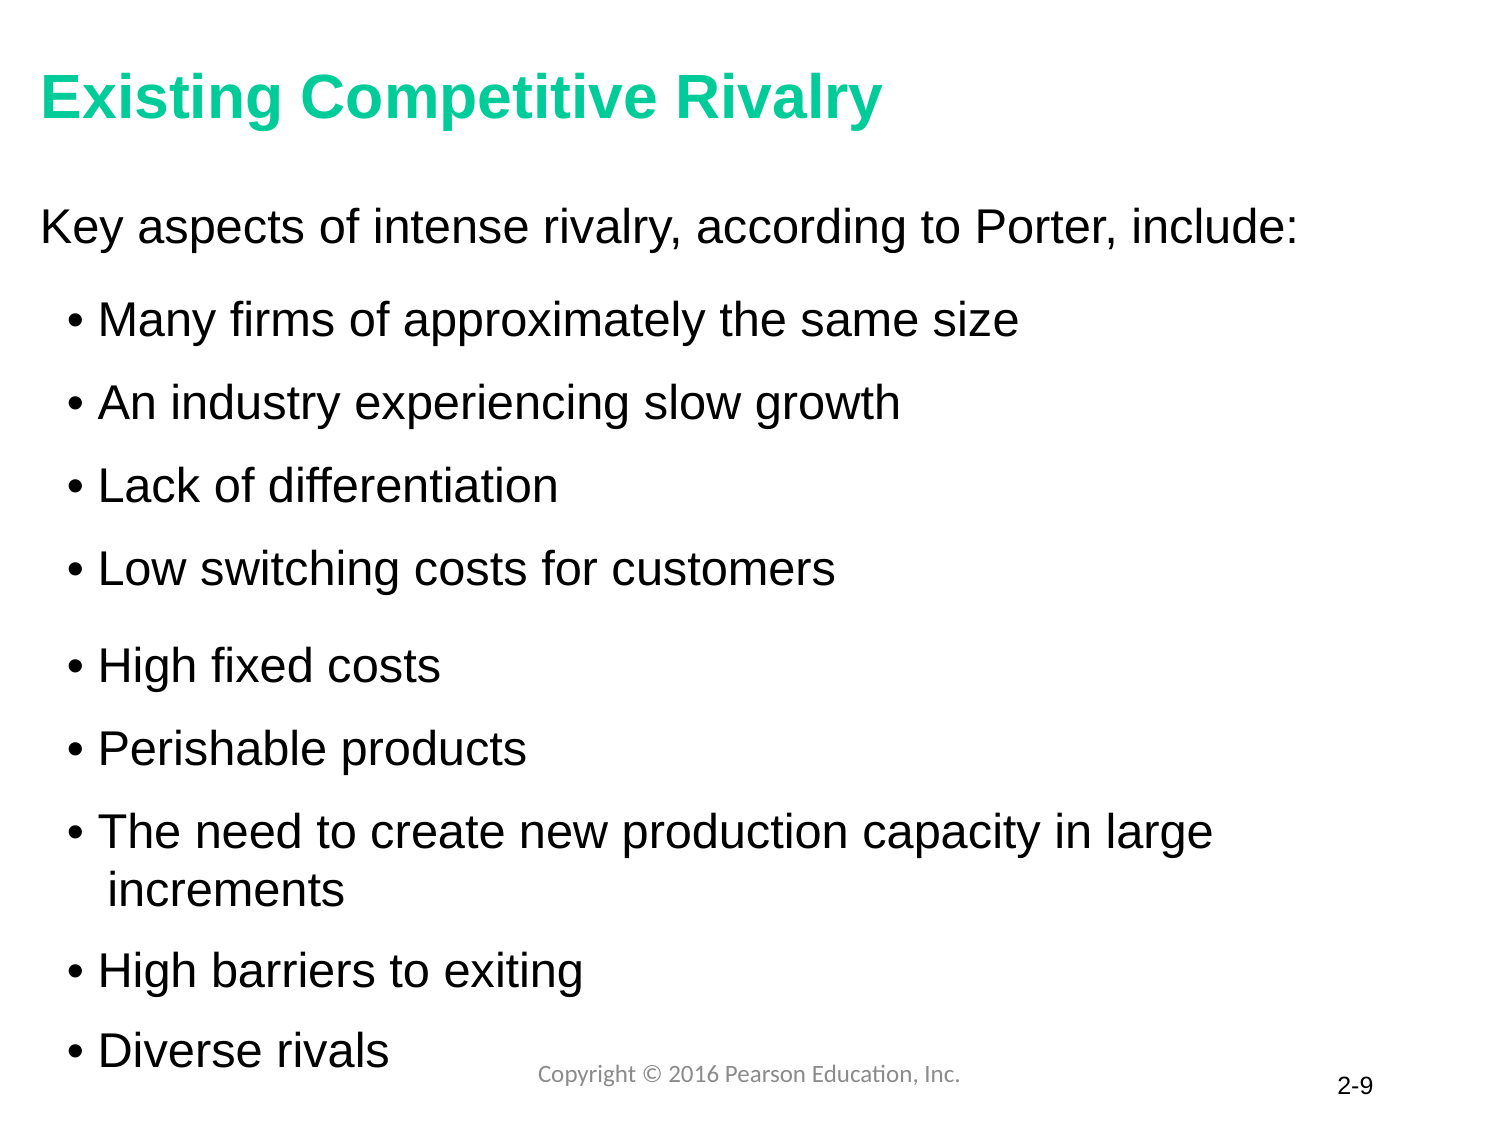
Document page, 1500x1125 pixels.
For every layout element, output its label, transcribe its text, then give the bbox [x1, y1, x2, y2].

footer Copyright © 2016 Pearson Education, Inc. [512, 1042, 988, 1103]
title Existing Competitive Rivalry [0, 0, 1138, 188]
list Key aspects of intense rivalry, according to Porter, include: • Many firms of approximately the same size • An industry experiencing slow growth • Lack of differentiation • Low switching costs for customers • High fixed costs • Perishable products • The need to create new production capacity in large increments • High barriers to exiting • Diverse rivals [24, 187, 1500, 1088]
